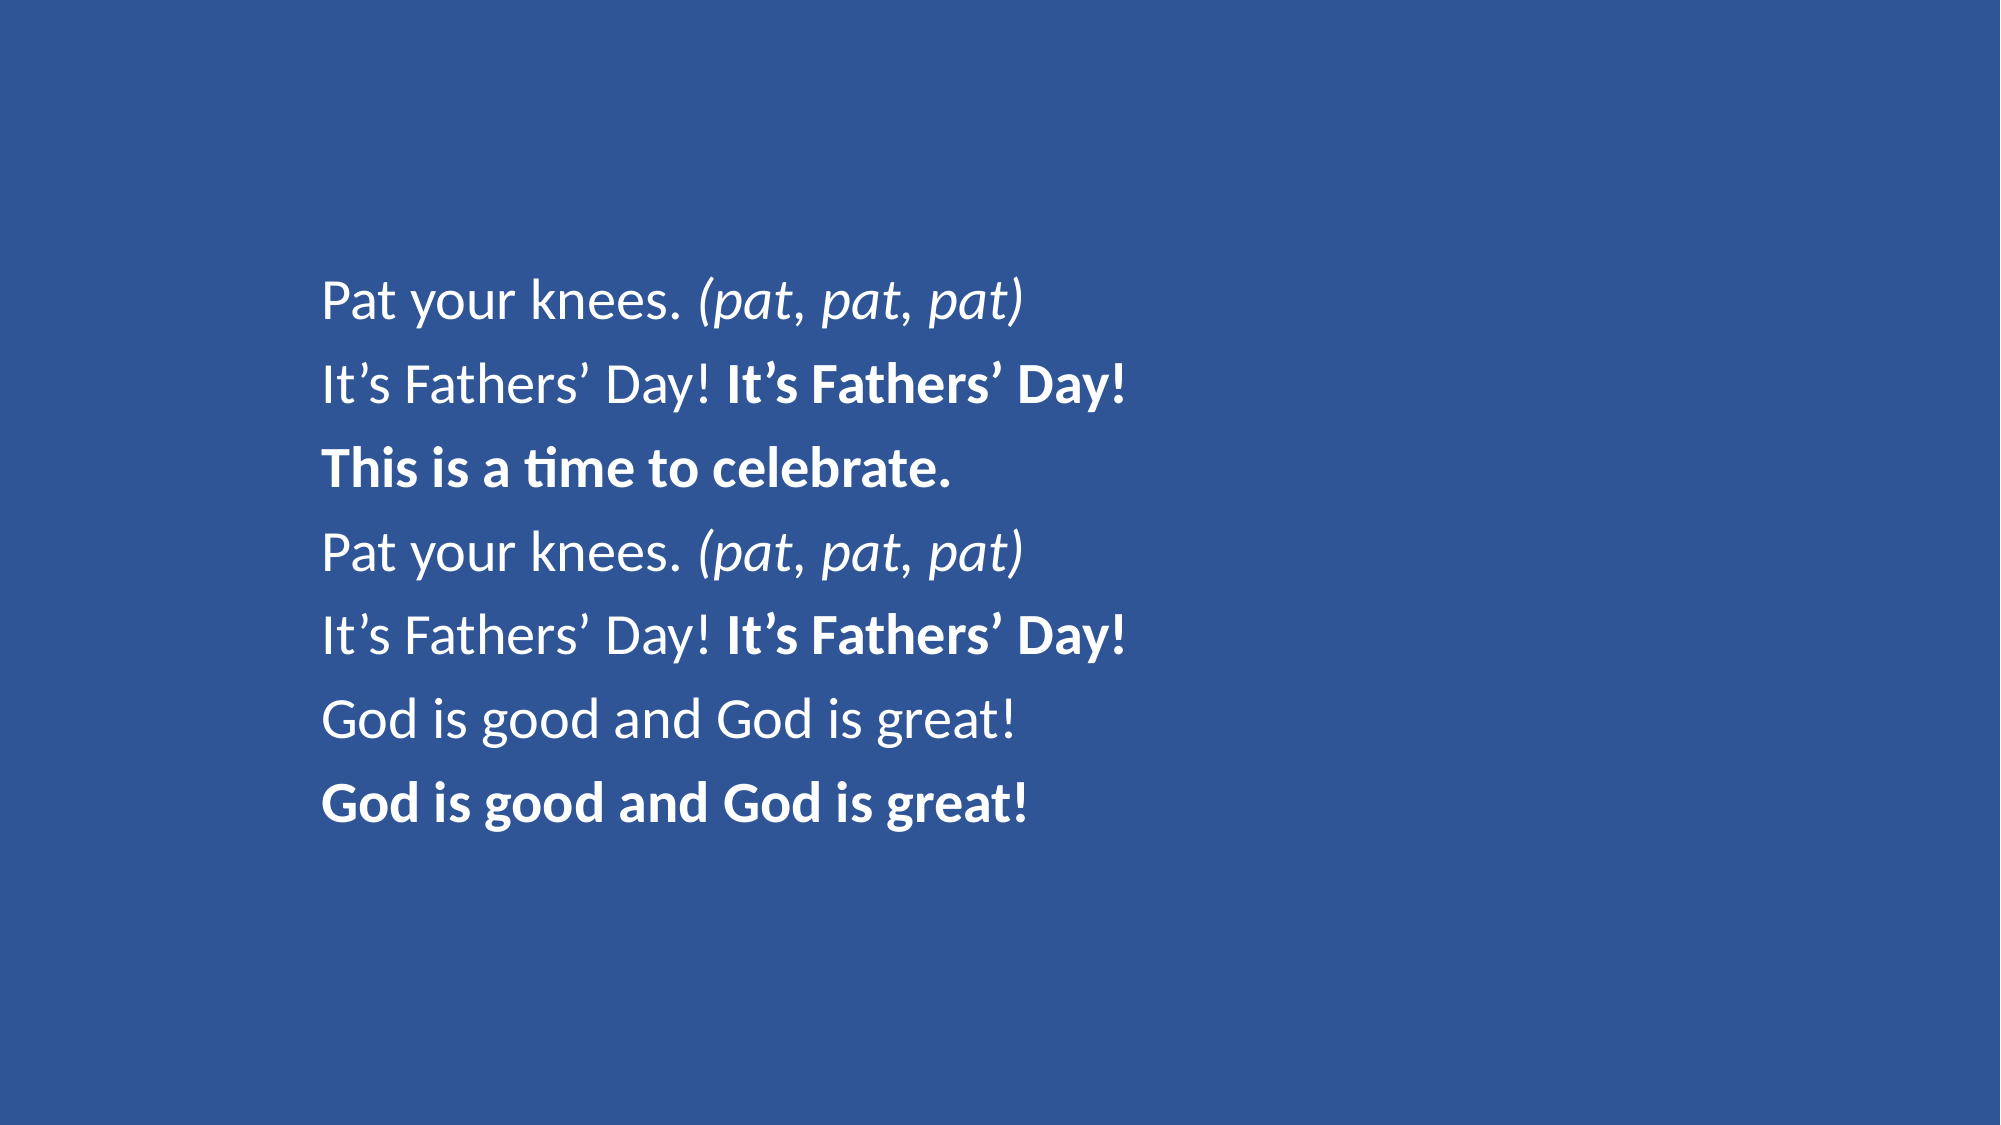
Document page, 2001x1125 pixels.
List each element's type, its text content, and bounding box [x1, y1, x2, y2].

list Pat your knees. (pat, pat, pat) It’s Fathers’ Day! It’s Fathers’ Day! This is a time to celebrate. Pat your knees. (pat, pat, pat) It’s Fathers’ Day! It’s Fathers’ Day! God is good and God is great! God is good and God is great! [306, 261, 1694, 864]
